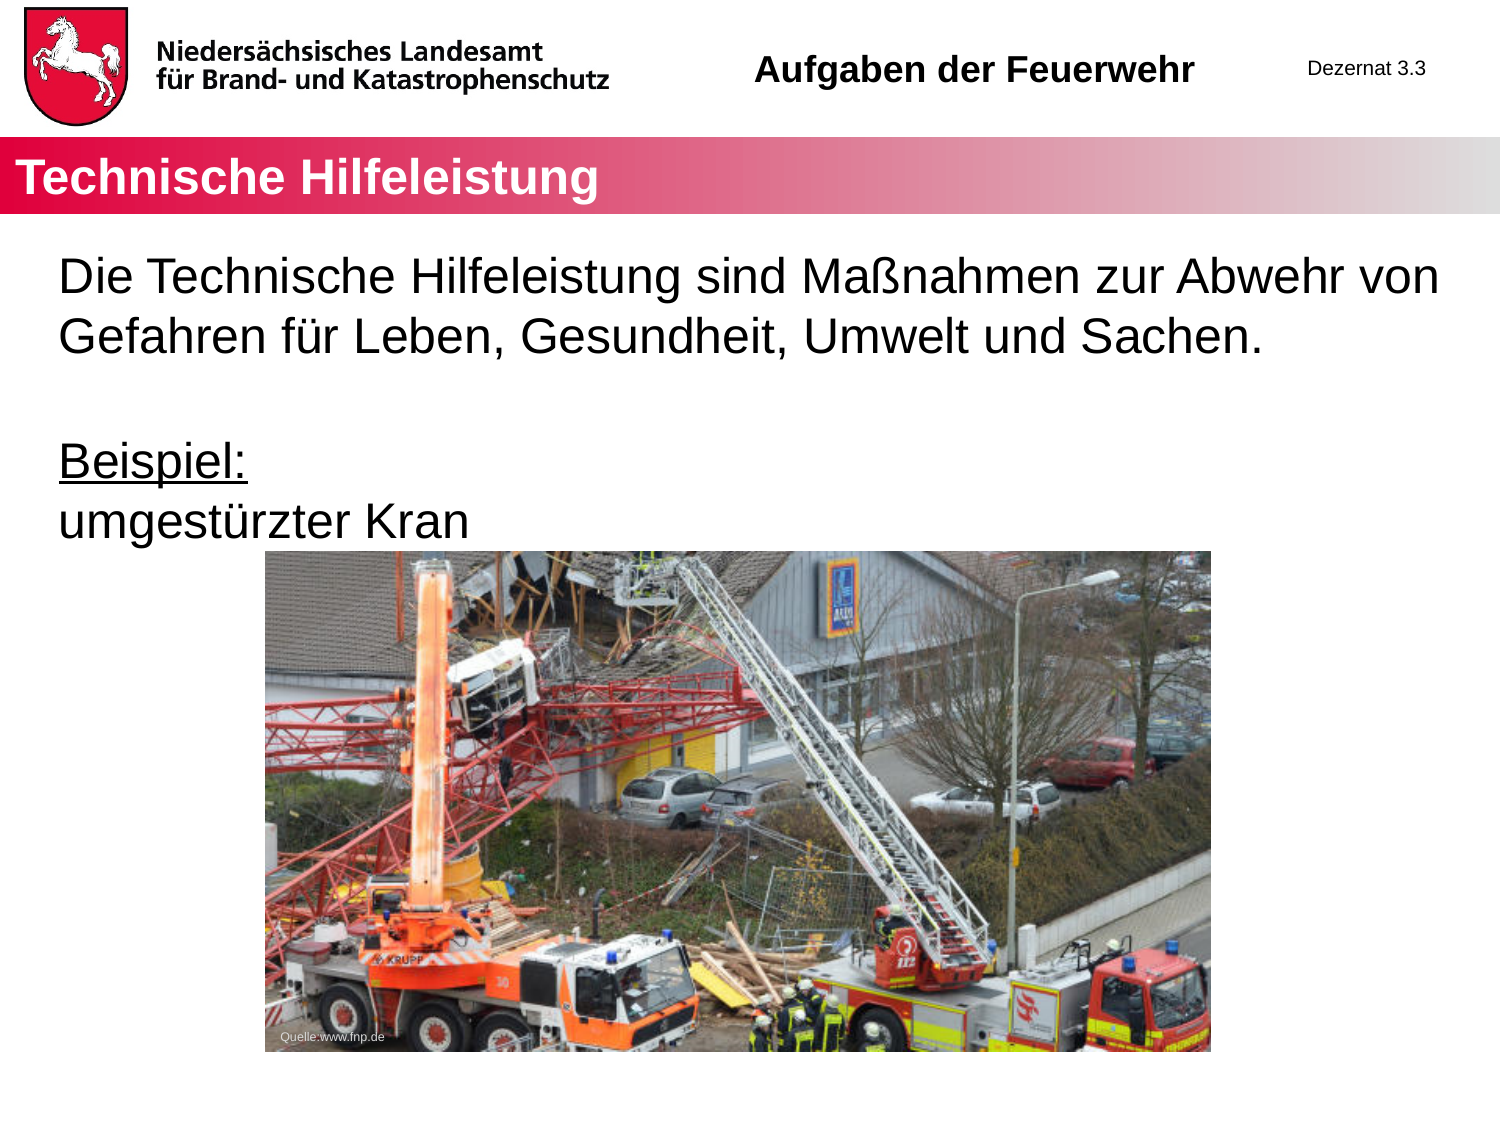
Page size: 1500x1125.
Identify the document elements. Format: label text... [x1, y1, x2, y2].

title Technische Hilfeleistung [0, 137, 1098, 208]
text_box Beispiel: umgestürzter Kran [44, 420, 1500, 616]
text_box Die Technische Hilfeleistung sind Maßnahmen zur Abwehr von Gefahren für Leben, Gesundheit, Umwelt und Sachen. [44, 235, 1492, 420]
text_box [265, 551, 1211, 1052]
picture [24, 7, 609, 127]
